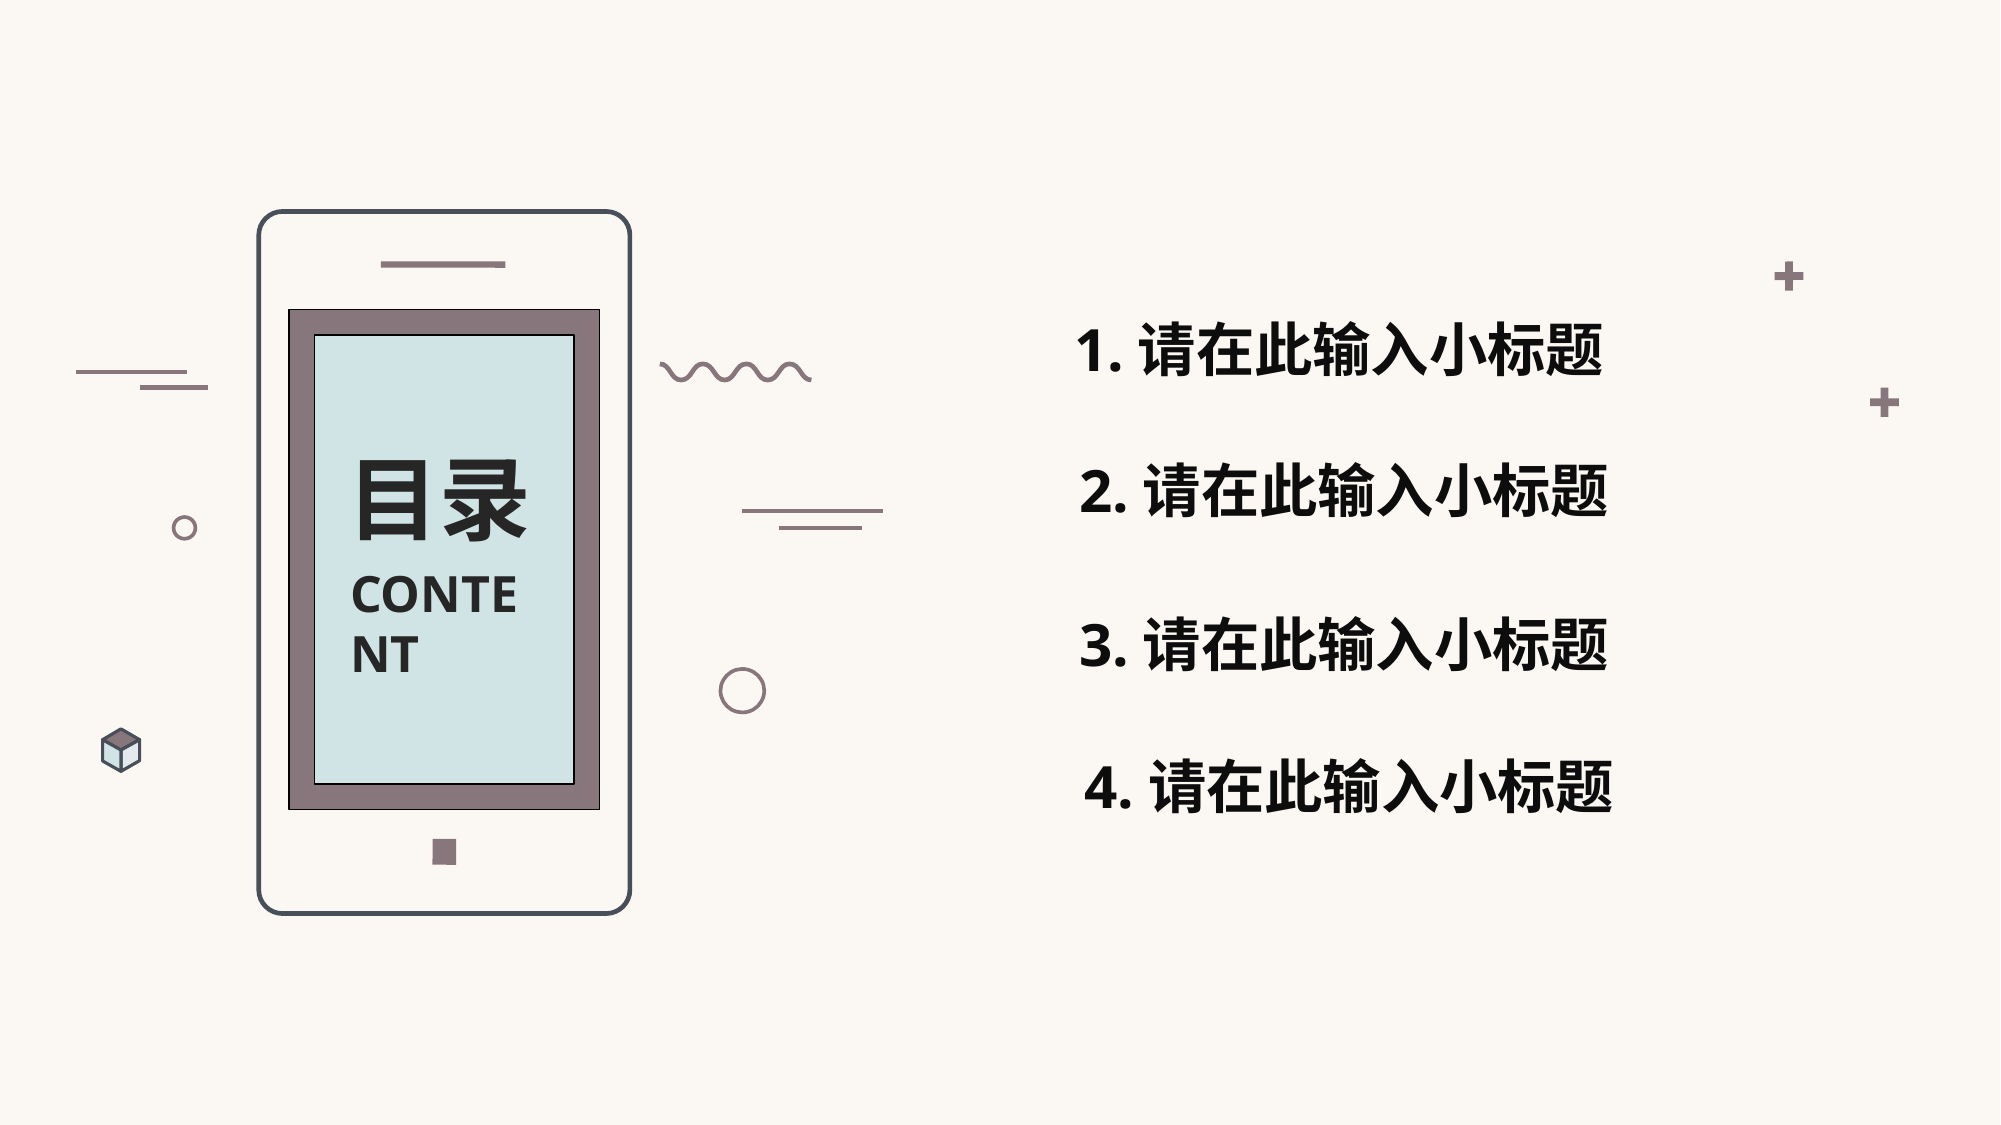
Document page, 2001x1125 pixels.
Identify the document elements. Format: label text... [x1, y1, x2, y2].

text_box [719, 667, 766, 714]
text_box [742, 510, 884, 528]
text_box 3.请在此输入小标题 [1064, 601, 1691, 686]
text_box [1870, 387, 1899, 417]
text_box 2.请在此输入小标题 [1064, 446, 1691, 532]
text_box [659, 363, 812, 381]
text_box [75, 371, 208, 388]
text_box 4.请在此输入小标题 [1069, 742, 1697, 828]
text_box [1774, 261, 1804, 291]
text_box [172, 515, 197, 540]
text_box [102, 728, 140, 772]
text_box 1.请在此输入小标题 [1059, 305, 1686, 390]
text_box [258, 211, 630, 914]
